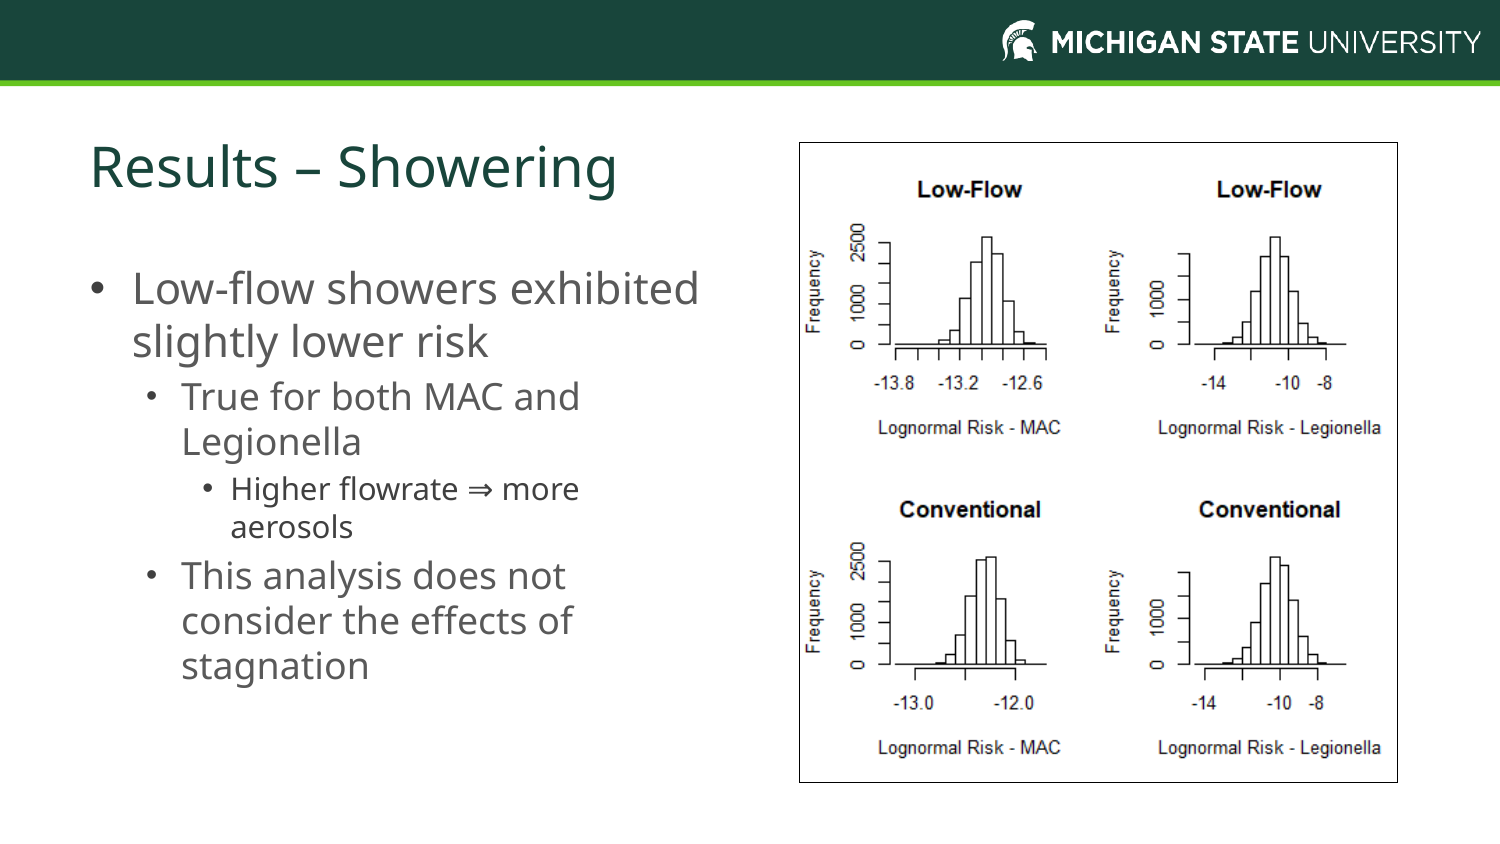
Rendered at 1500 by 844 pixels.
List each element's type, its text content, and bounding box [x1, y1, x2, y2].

list Low-flow showers exhibited slightly lower risk True for both MAC and Legionella Higher flowrate ⇒ more aerosols This analysis does not consider the effects of stagnation [75, 253, 724, 782]
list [799, 142, 1398, 783]
title Results – Showering [75, 123, 1425, 232]
